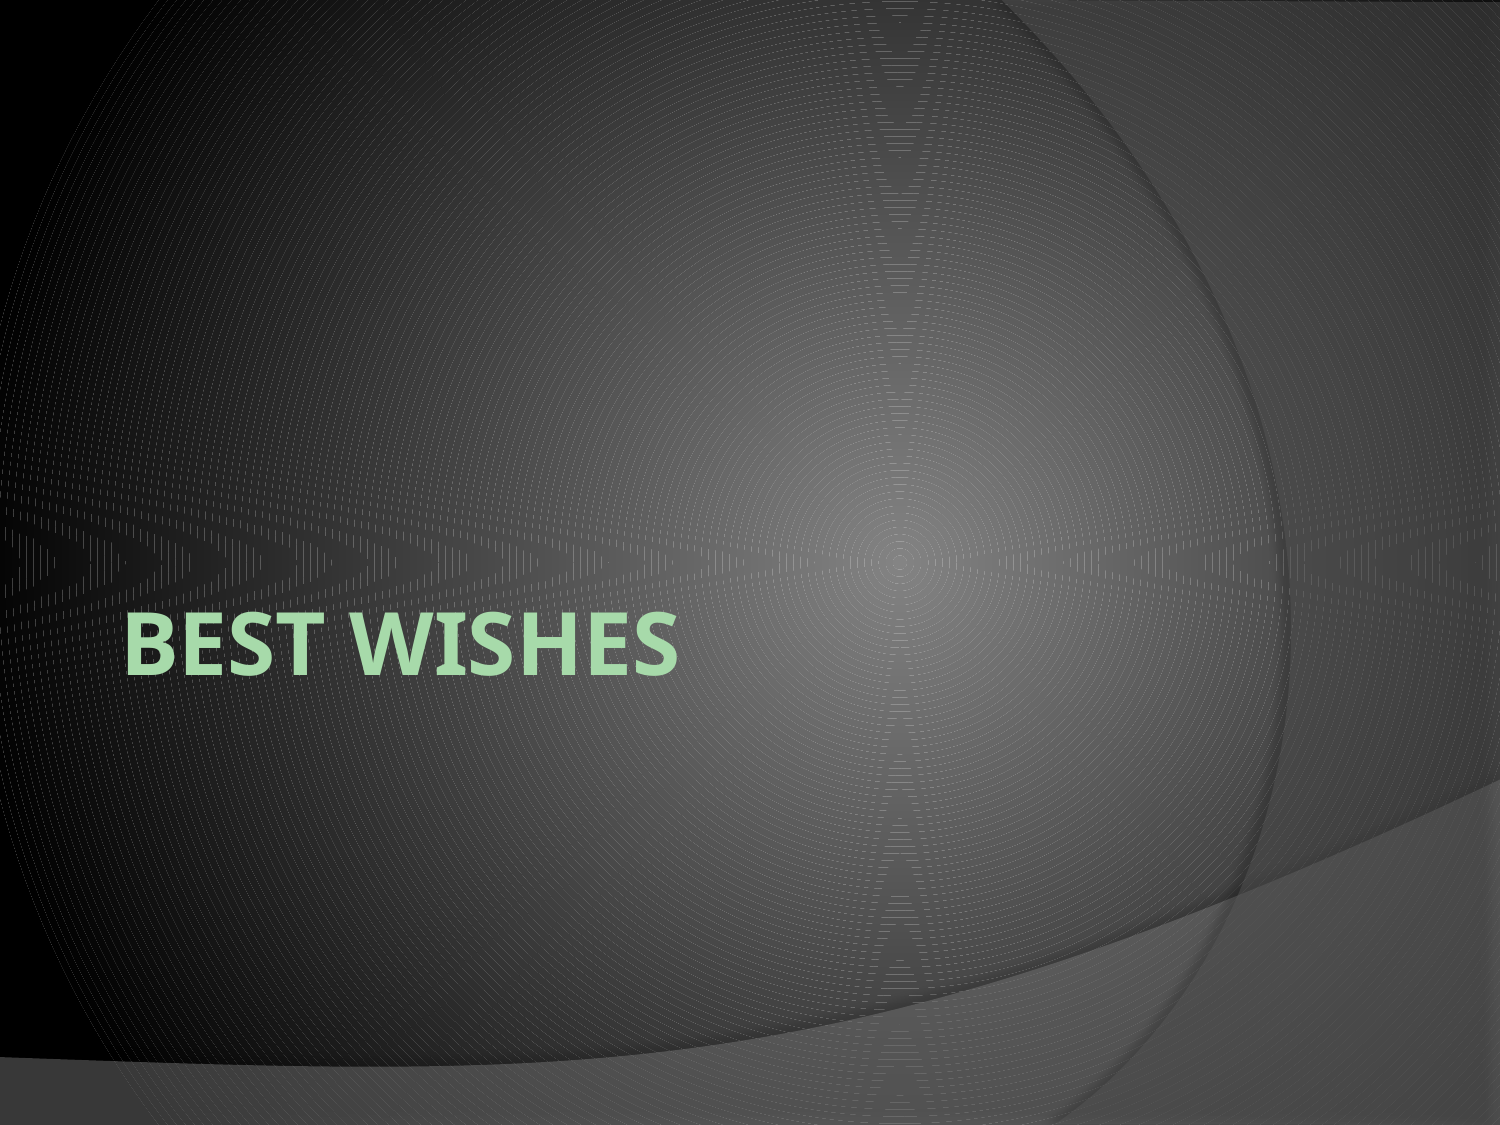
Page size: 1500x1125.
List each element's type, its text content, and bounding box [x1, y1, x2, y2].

title BEST WISHES [112, 587, 1200, 888]
